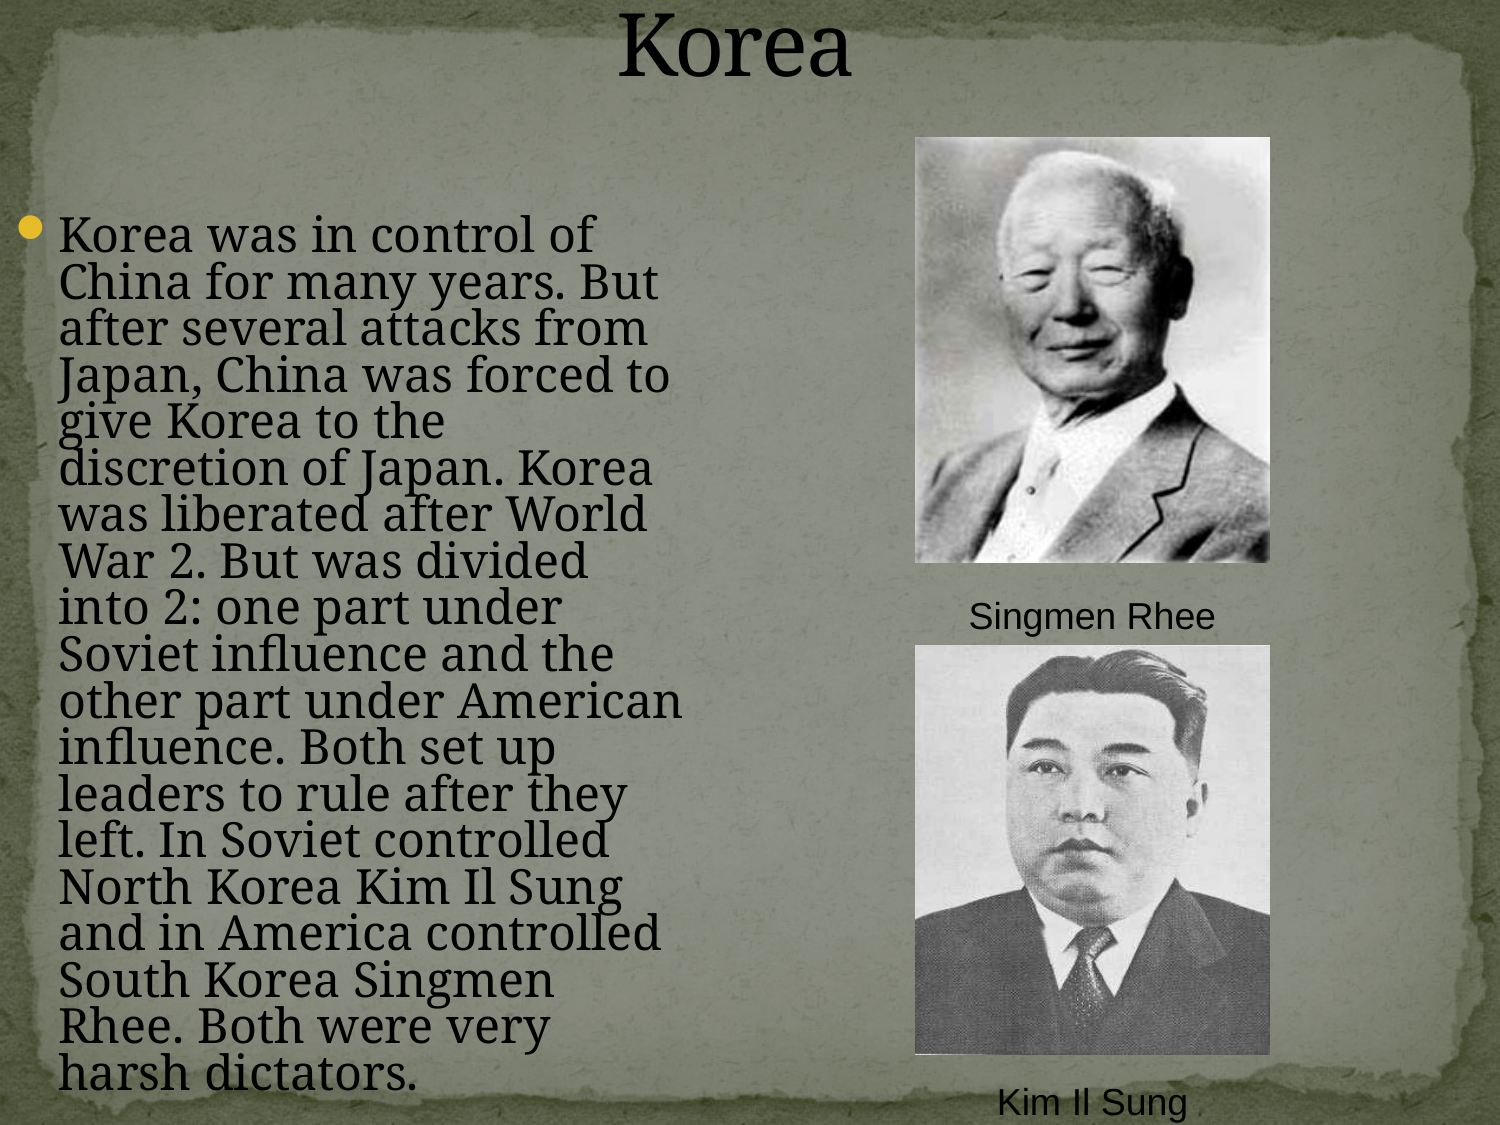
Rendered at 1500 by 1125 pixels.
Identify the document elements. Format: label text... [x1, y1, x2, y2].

text_box Singmen Rhee [954, 584, 1232, 634]
title Korea [61, 0, 1412, 102]
list Korea was in control of China for many years. But after several attacks from Japan, China was forced to give Korea to the discretion of Japan. Korea was liberated after World War 2. But was divided into 2: one part under Soviet influence and the other part under American influence. Both set up leaders to rule after they left. In Soviet controlled North Korea Kim Il Sung and in America controlled South Korea Singmen Rhee. Both were very harsh dictators. [0, 207, 704, 1125]
picture [915, 137, 1270, 563]
text_box Kim Il Sung [915, 1070, 1270, 1125]
picture [915, 645, 1270, 1055]
